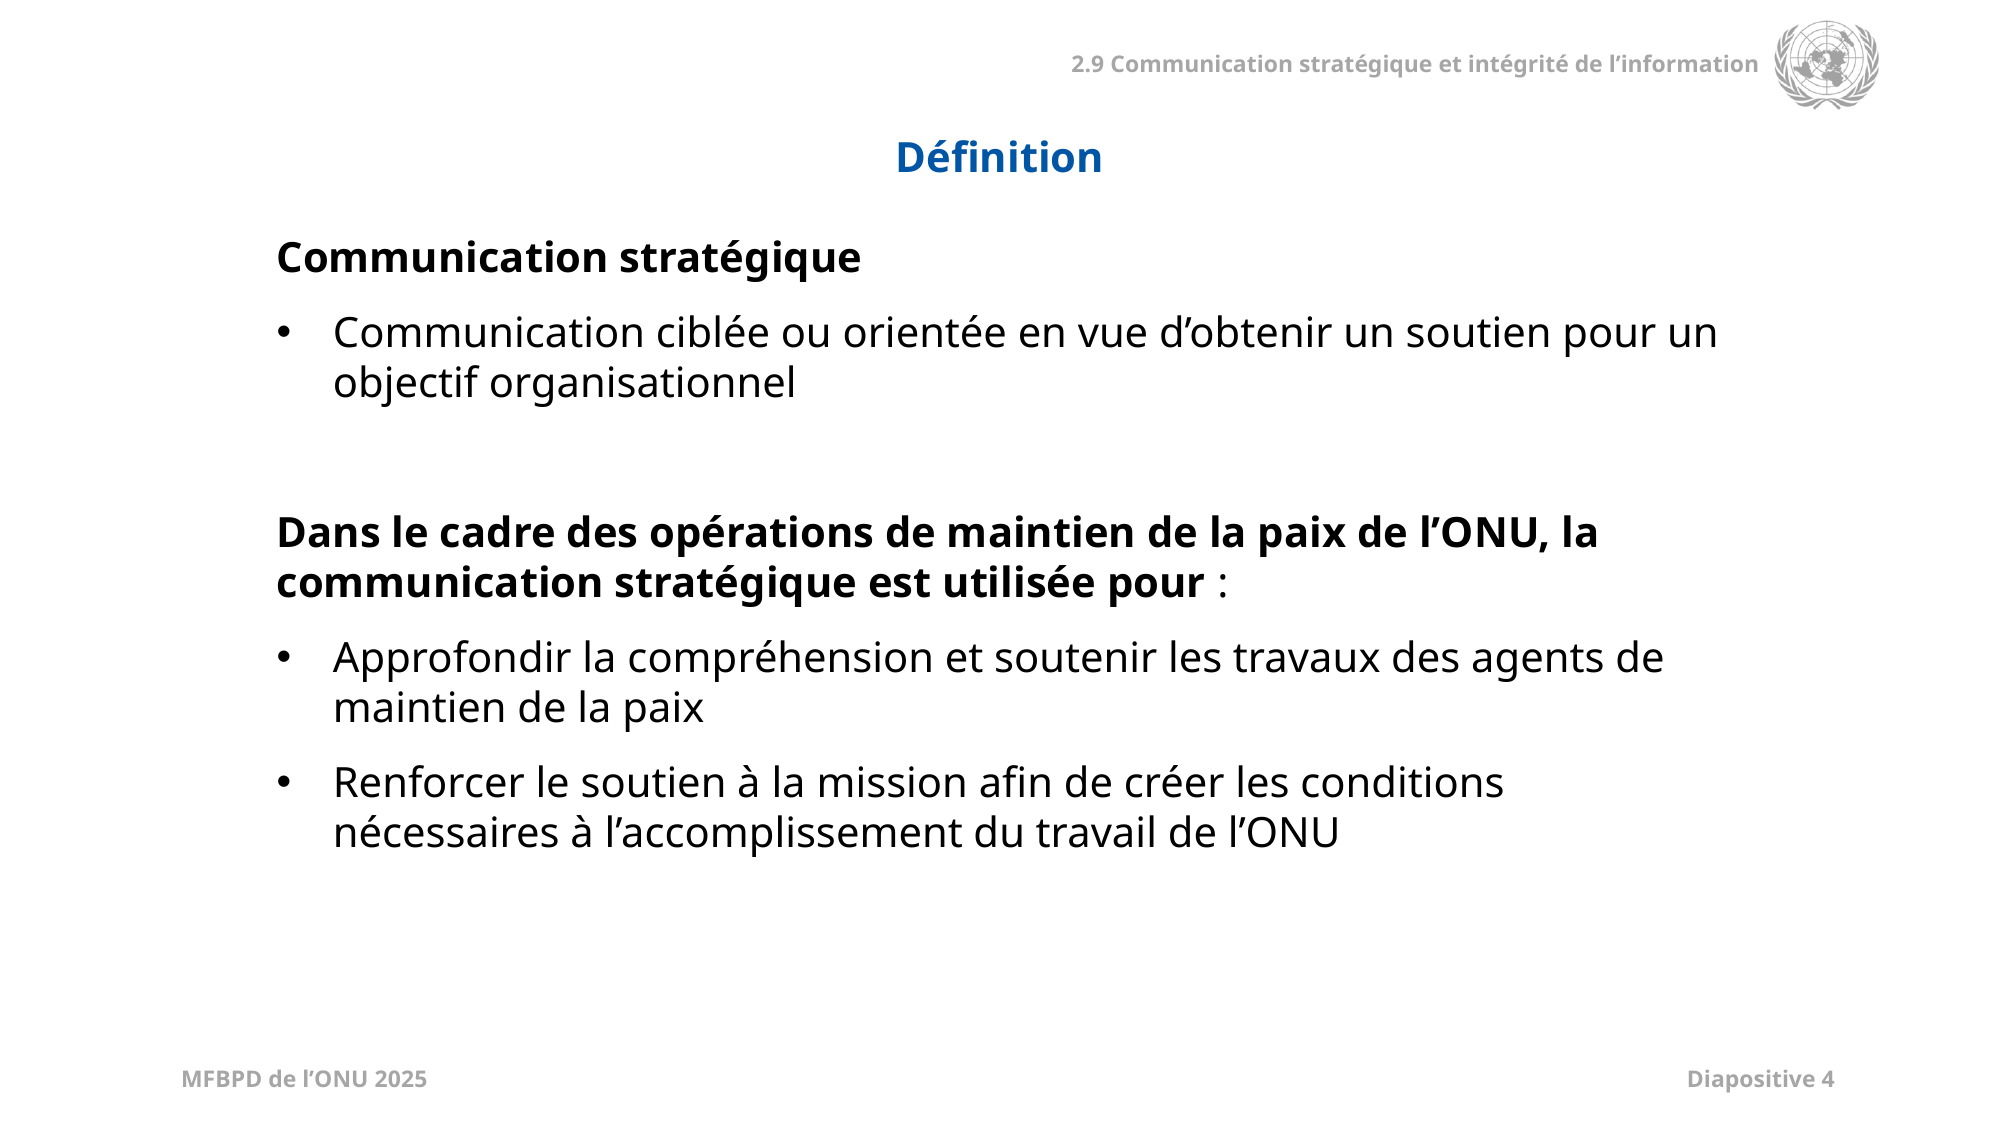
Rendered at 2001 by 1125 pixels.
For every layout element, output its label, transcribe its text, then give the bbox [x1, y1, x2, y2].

text_box Définition [204, 122, 1796, 188]
text_box Communication stratégique Communication ciblée ou orientée en vue d’obtenir un soutien pour un objectif organisationnel Dans le cadre des opérations de maintien de la paix de l’ONU, la communication stratégique est utilisée pour : Approfondir la compréhension et soutenir les travaux des agents de maintien de la paix Renforcer le soutien à la mission afin de créer les conditions nécessaires à l’accomplissement du travail de l’ONU [261, 223, 1739, 864]
